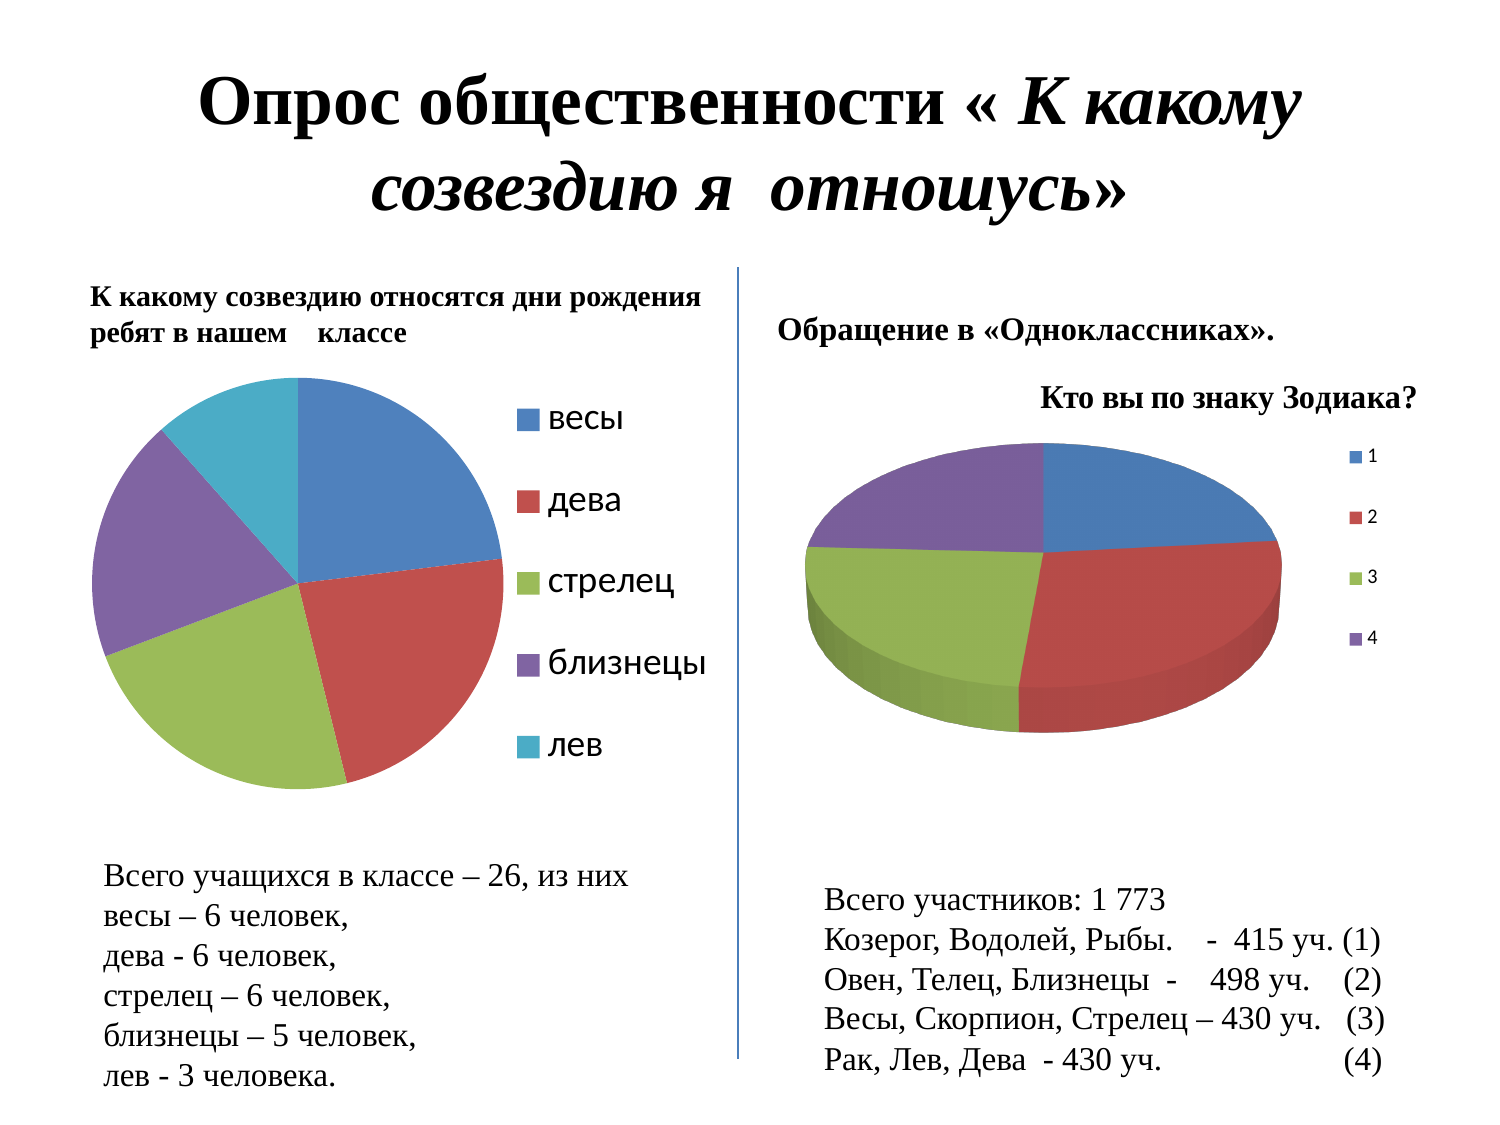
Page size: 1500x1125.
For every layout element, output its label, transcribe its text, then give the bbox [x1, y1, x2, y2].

text_box Всего учащихся в классе – 26, из них весы – 6 человек, дева - 6 человек, стрелец – 6 человек, близнецы – 5 человек, лев - 3 человека. [88, 845, 762, 1125]
list К какому созвездию относятся дни рождения ребят в нашем классе [75, 251, 738, 357]
list Обращение в «Одноклассниках». [761, 251, 1425, 357]
title Опрос общественности « К какому созвездию я отношусь» [75, 45, 1425, 233]
text_box Всего участников: 1 773 Козерог, Водолей, Рыбы. - 415 уч. (1) Овен, Телец, Близнецы - 498 уч. (2) Весы, Скорпион, Стрелец – 430 уч. (3) Рак, Лев, Дева - 430 уч. (4) [809, 869, 1412, 1125]
chart [74, 356, 727, 811]
chart [761, 358, 1426, 788]
